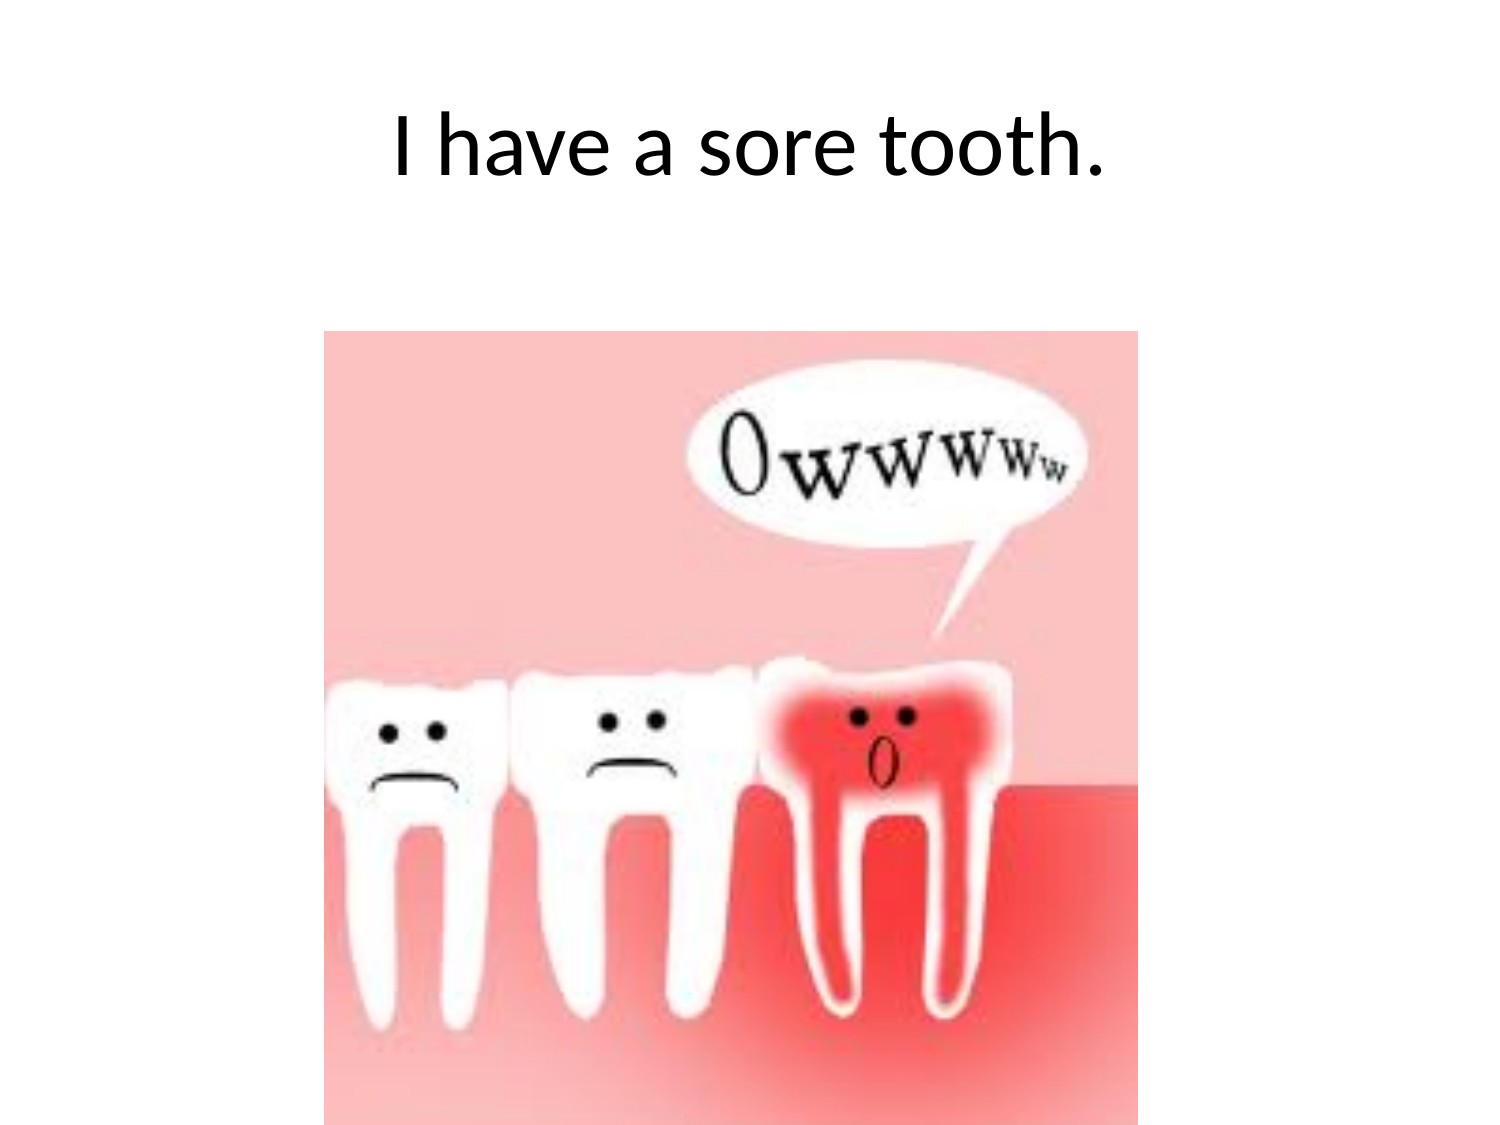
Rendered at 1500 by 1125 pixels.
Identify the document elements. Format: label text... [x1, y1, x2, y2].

title I have a sore tooth. [75, 45, 1425, 233]
picture [324, 331, 1138, 1125]
